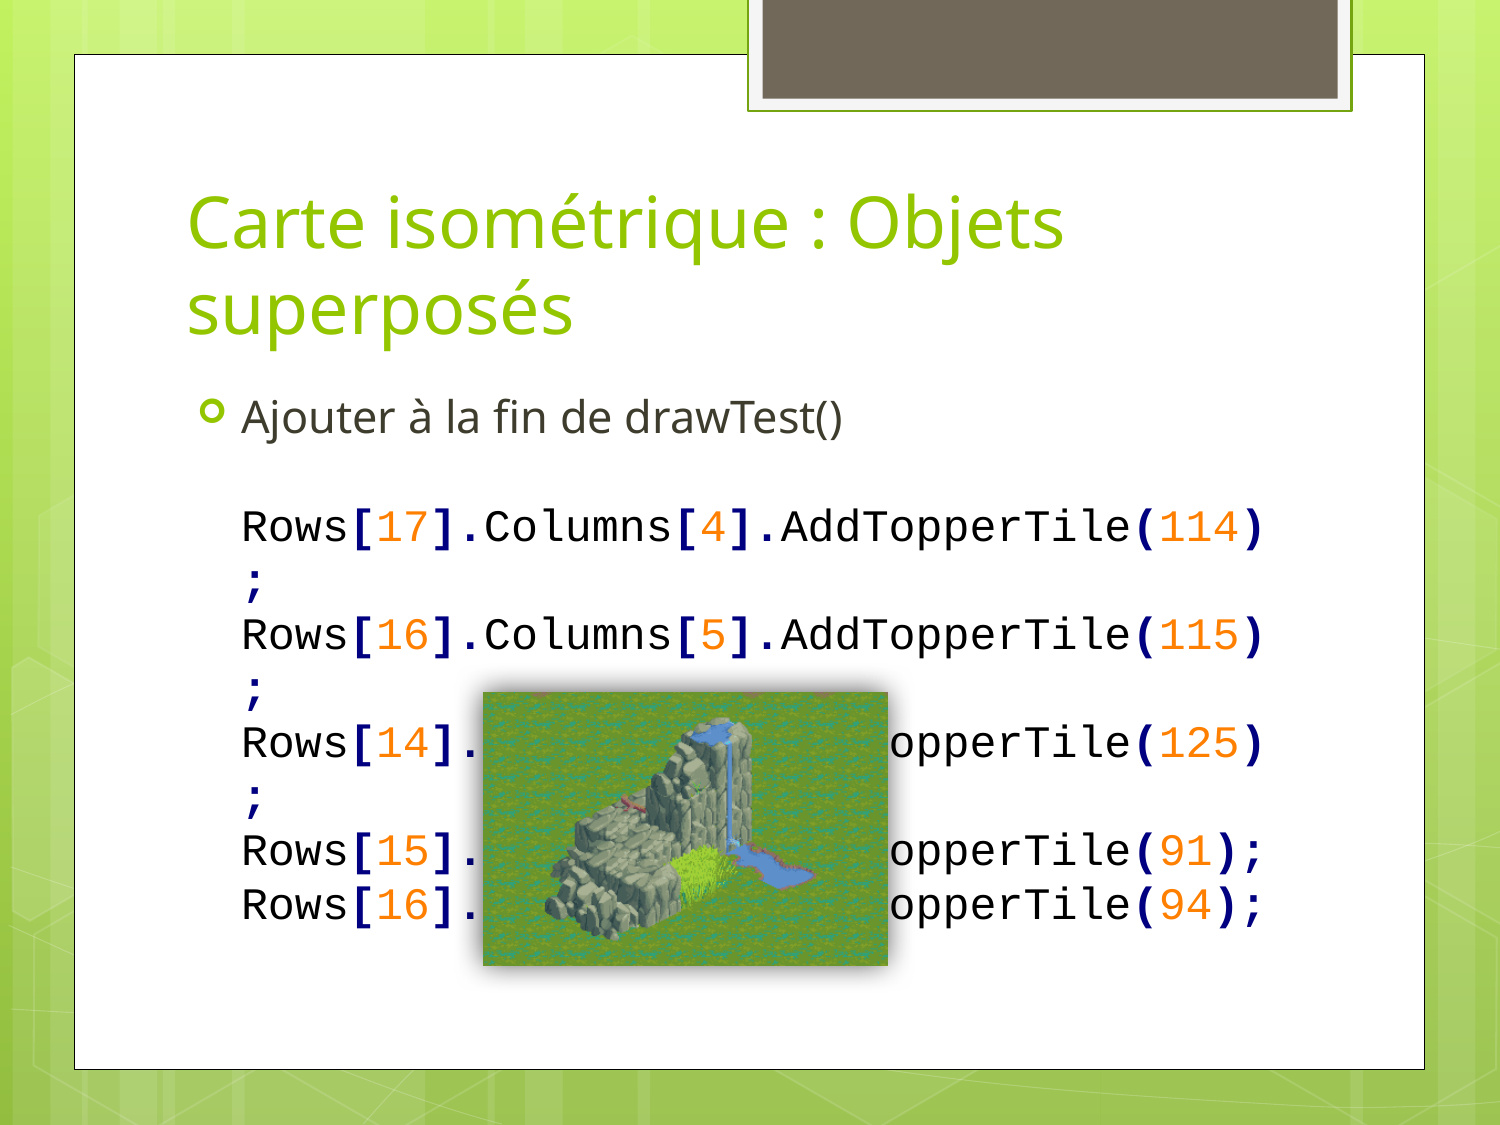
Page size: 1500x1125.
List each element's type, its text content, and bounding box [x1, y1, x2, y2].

title Carte isométrique : Objets superposés [171, 168, 1324, 357]
picture [483, 692, 888, 966]
list Ajouter à la fin de drawTest() Rows[17].Columns[4].AddTopperTile(114); Rows[16].Columns[5].AddTopperTile(115); Rows[14].Columns[4].AddTopperTile(125); Rows[15].Columns[5].AddTopperTile(91); Rows[16].Columns[6].AddTopperTile(94); [171, 381, 1283, 957]
